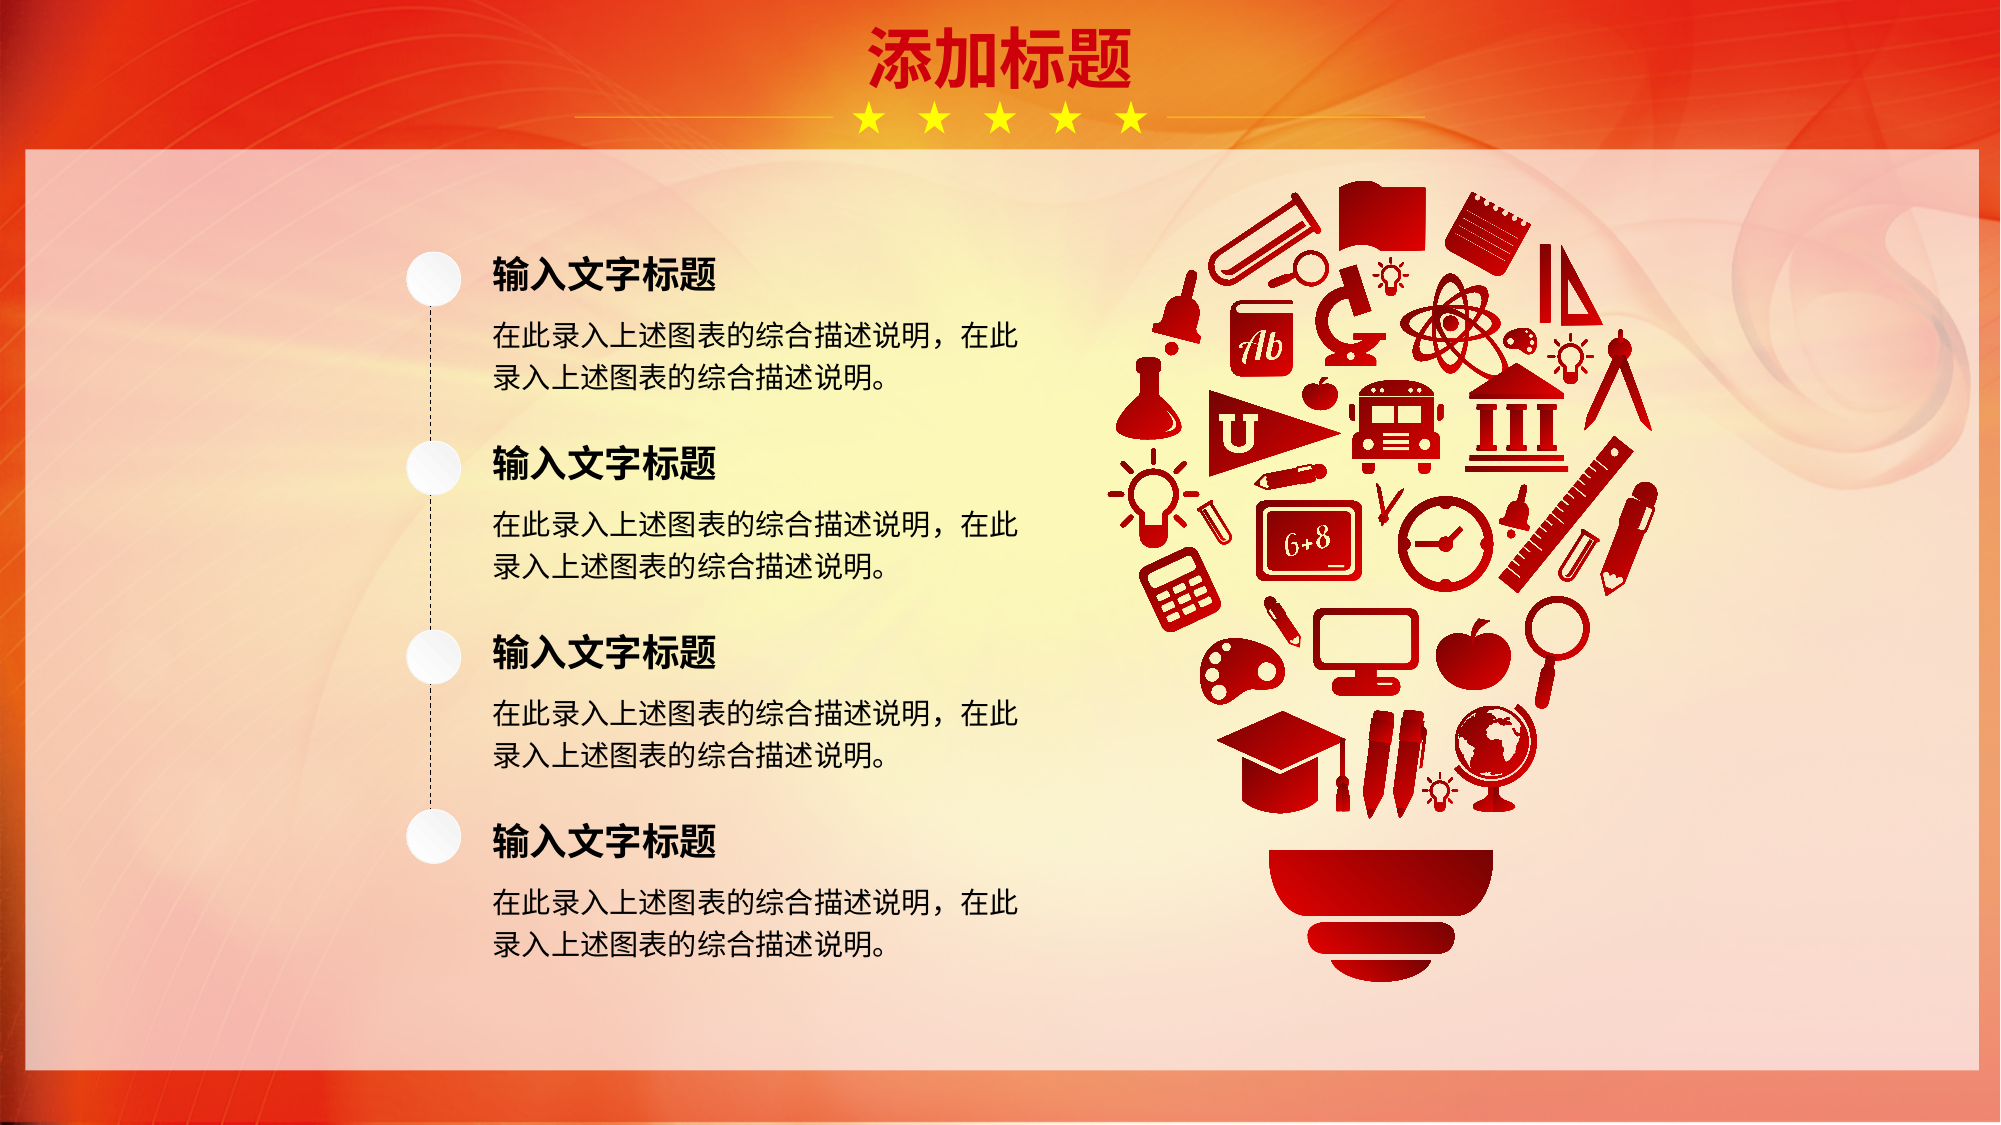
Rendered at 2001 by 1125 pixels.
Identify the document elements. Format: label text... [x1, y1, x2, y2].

text_box [1433, 341, 1439, 352]
text_box [1600, 482, 1658, 596]
text_box [1608, 338, 1632, 359]
text_box [1422, 777, 1453, 812]
text_box [1561, 245, 1604, 326]
text_box [1537, 404, 1557, 410]
text_box 添加标题 [851, 9, 1149, 100]
text_box [1200, 503, 1232, 545]
text_box [1367, 808, 1375, 819]
text_box [1352, 397, 1440, 459]
text_box [1540, 410, 1553, 449]
text_box [1268, 274, 1292, 288]
text_box [1510, 410, 1523, 449]
text_box [1442, 285, 1489, 323]
text_box [1116, 357, 1182, 440]
text_box [1315, 264, 1386, 366]
text_box [1581, 529, 1600, 543]
text_box [1139, 547, 1221, 632]
text_box [1459, 333, 1485, 342]
text_box [1539, 244, 1551, 323]
text_box [1373, 710, 1394, 721]
text_box [1462, 295, 1468, 306]
text_box [1447, 305, 1479, 312]
text_box [1451, 324, 1473, 346]
text_box [1268, 849, 1494, 917]
text_box [1378, 257, 1404, 296]
text_box [1363, 741, 1391, 811]
picture [0, 0, 2001, 1125]
text_box [1618, 329, 1623, 343]
text_box [1469, 394, 1564, 399]
text_box [1173, 514, 1187, 528]
text_box [1151, 448, 1156, 465]
text_box [1362, 463, 1375, 474]
text_box [1476, 445, 1497, 451]
text_box [1554, 339, 1588, 384]
text_box [1419, 724, 1427, 769]
text_box [1465, 466, 1569, 472]
text_box [1499, 484, 1530, 531]
text_box [1107, 491, 1125, 497]
text_box [1339, 181, 1426, 251]
text_box [1382, 488, 1404, 517]
text_box [1443, 315, 1459, 332]
text_box [1293, 250, 1329, 287]
text_box [1437, 404, 1444, 421]
text_box [1359, 380, 1434, 396]
text_box [1506, 445, 1527, 451]
text_box [1329, 959, 1433, 983]
text_box 在此录入上述图表的综合描述说明，在此录入上述图表的综合描述说明。 [477, 870, 1045, 969]
text_box [1535, 665, 1555, 709]
text_box [1402, 710, 1424, 721]
text_box [1393, 740, 1421, 811]
text_box [24, 148, 1980, 1071]
text_box [1464, 309, 1469, 317]
text_box [1558, 533, 1597, 582]
text_box [1565, 539, 1593, 577]
text_box [1349, 404, 1355, 421]
text_box [1498, 436, 1634, 593]
text_box [1412, 315, 1449, 362]
text_box 输入文字标题 [477, 243, 733, 302]
text_box [1433, 306, 1509, 380]
text_box [1544, 655, 1556, 668]
text_box 在此录入上述图表的综合描述说明，在此录入上述图表的综合描述说明。 [477, 302, 1045, 402]
text_box [1525, 596, 1590, 661]
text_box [406, 440, 462, 496]
text_box [1120, 514, 1134, 528]
text_box [1422, 335, 1444, 342]
text_box [1584, 355, 1624, 431]
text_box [406, 809, 462, 864]
text_box [1503, 328, 1537, 355]
text_box [1128, 468, 1179, 548]
text_box [1173, 461, 1187, 474]
text_box 输入文字标题 [477, 621, 733, 680]
text_box [1418, 463, 1431, 474]
text_box 在此录入上述图表的综合描述说明，在此录入上述图表的综合描述说明。 [477, 680, 1045, 780]
text_box [1209, 390, 1341, 477]
text_box [1120, 461, 1134, 474]
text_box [1436, 618, 1511, 690]
text_box [1319, 377, 1328, 389]
text_box [1290, 271, 1297, 279]
text_box [1165, 342, 1179, 356]
text_box [1221, 221, 1306, 275]
text_box [1397, 808, 1405, 818]
text_box 在此录入上述图表的综合描述说明，在此录入上述图表的综合描述说明。 [477, 491, 1045, 591]
text_box [1469, 455, 1564, 461]
text_box [1460, 341, 1468, 358]
text_box [1400, 305, 1442, 337]
text_box [1197, 500, 1213, 512]
text_box [1507, 529, 1516, 539]
text_box [1620, 355, 1652, 432]
text_box [1264, 596, 1301, 648]
text_box [1399, 718, 1425, 743]
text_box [574, 100, 1426, 134]
text_box [1203, 509, 1227, 541]
text_box [1183, 491, 1200, 497]
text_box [1217, 711, 1352, 814]
text_box [1537, 445, 1557, 451]
text_box [1200, 638, 1285, 705]
text_box [1291, 192, 1322, 234]
text_box [1436, 355, 1463, 374]
text_box [1302, 383, 1338, 411]
text_box [1465, 320, 1470, 329]
text_box [1415, 526, 1463, 552]
text_box [1376, 483, 1385, 516]
text_box [1256, 500, 1362, 581]
text_box [1368, 718, 1394, 744]
text_box [1208, 200, 1314, 286]
text_box [1482, 310, 1501, 335]
text_box 输入文字标题 [477, 432, 733, 491]
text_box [406, 251, 462, 307]
text_box [1378, 514, 1389, 523]
text_box [1152, 270, 1201, 344]
text_box [1469, 363, 1564, 394]
text_box [1480, 410, 1493, 449]
text_box [1254, 464, 1327, 490]
text_box [1432, 320, 1436, 337]
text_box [1453, 704, 1537, 812]
text_box [1307, 922, 1455, 954]
text_box [1230, 300, 1293, 377]
text_box [1476, 404, 1497, 410]
text_box [1313, 608, 1419, 696]
text_box [1445, 192, 1531, 276]
text_box [1433, 273, 1464, 306]
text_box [406, 629, 462, 685]
text_box 输入文字标题 [477, 810, 733, 870]
text_box [1398, 496, 1494, 592]
text_box [1506, 404, 1527, 410]
